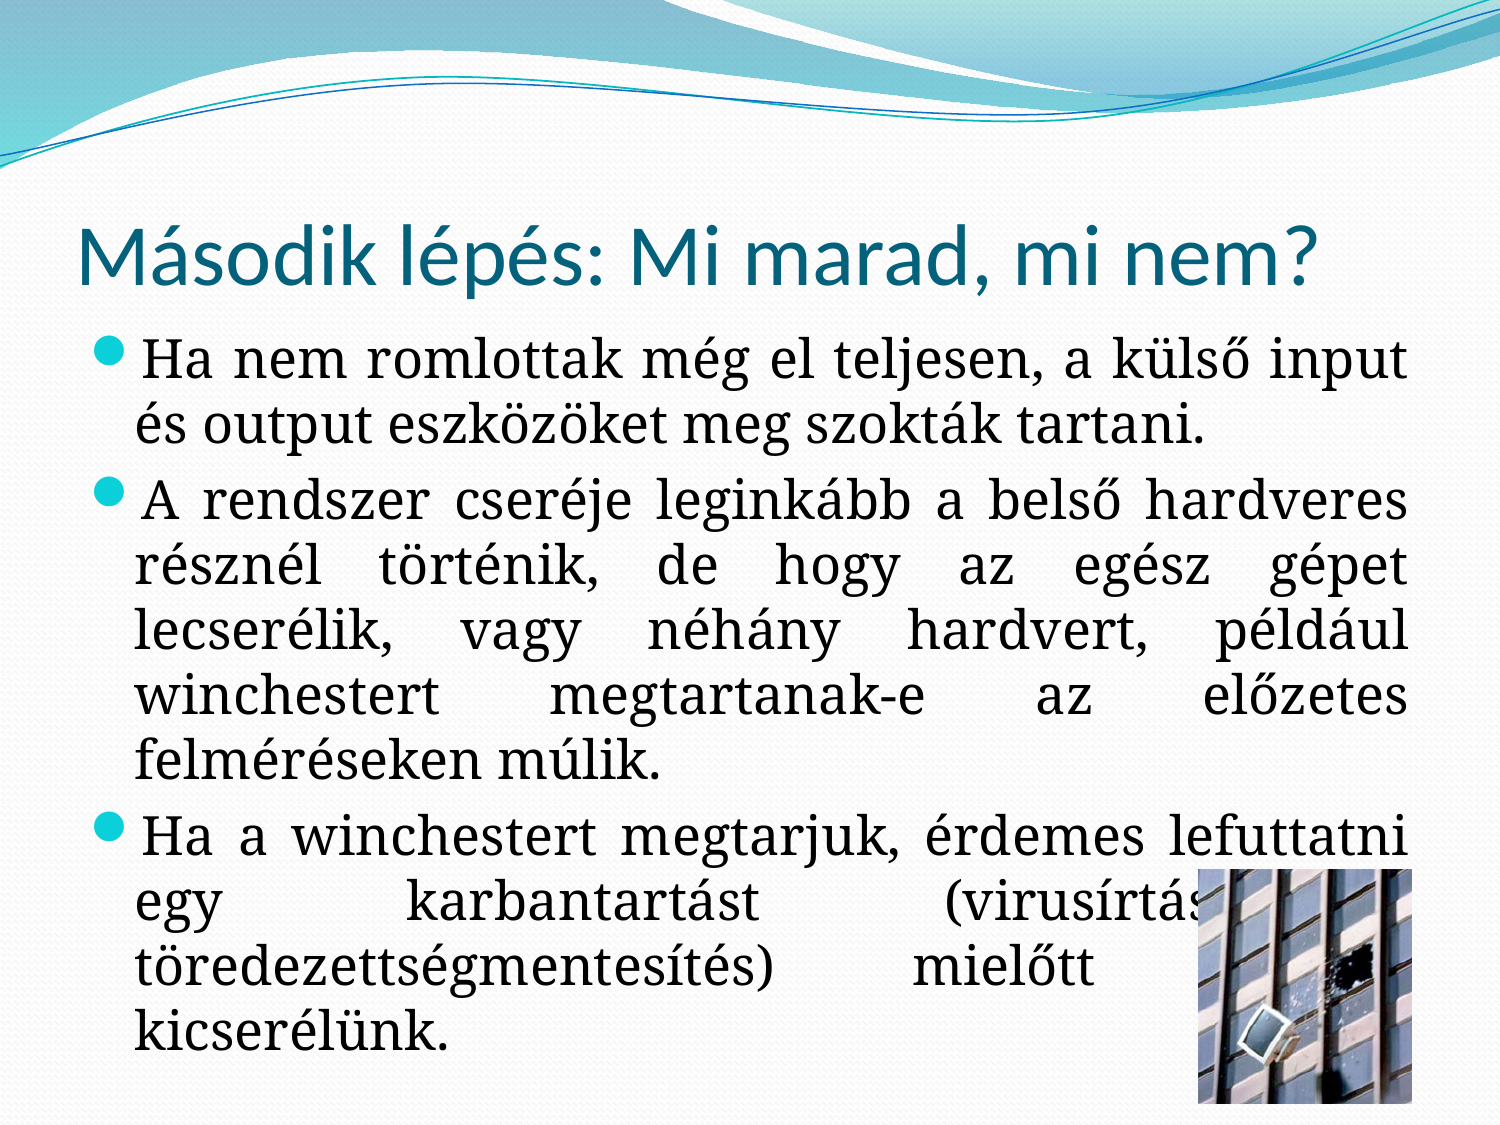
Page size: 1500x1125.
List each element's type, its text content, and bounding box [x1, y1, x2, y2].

picture [1198, 869, 1412, 1105]
title Második lépés: Mi marad, mi nem? [75, 115, 1425, 303]
list Ha nem romlottak még el teljesen, a külső input és output eszközöket meg szokták tartani. A rendszer cseréje leginkább a belső hardveres résznél történik, de hogy az egész gépet lecserélik, vagy néhány hardvert, például winchestert megtartanak-e az előzetes felméréseken múlik. Ha a winchestert megtarjuk, érdemes lefuttatni egy karbantartást (virusírtás , töredezettségmentesítés) mielőtt bármit kicserélünk. [75, 317, 1425, 1038]
